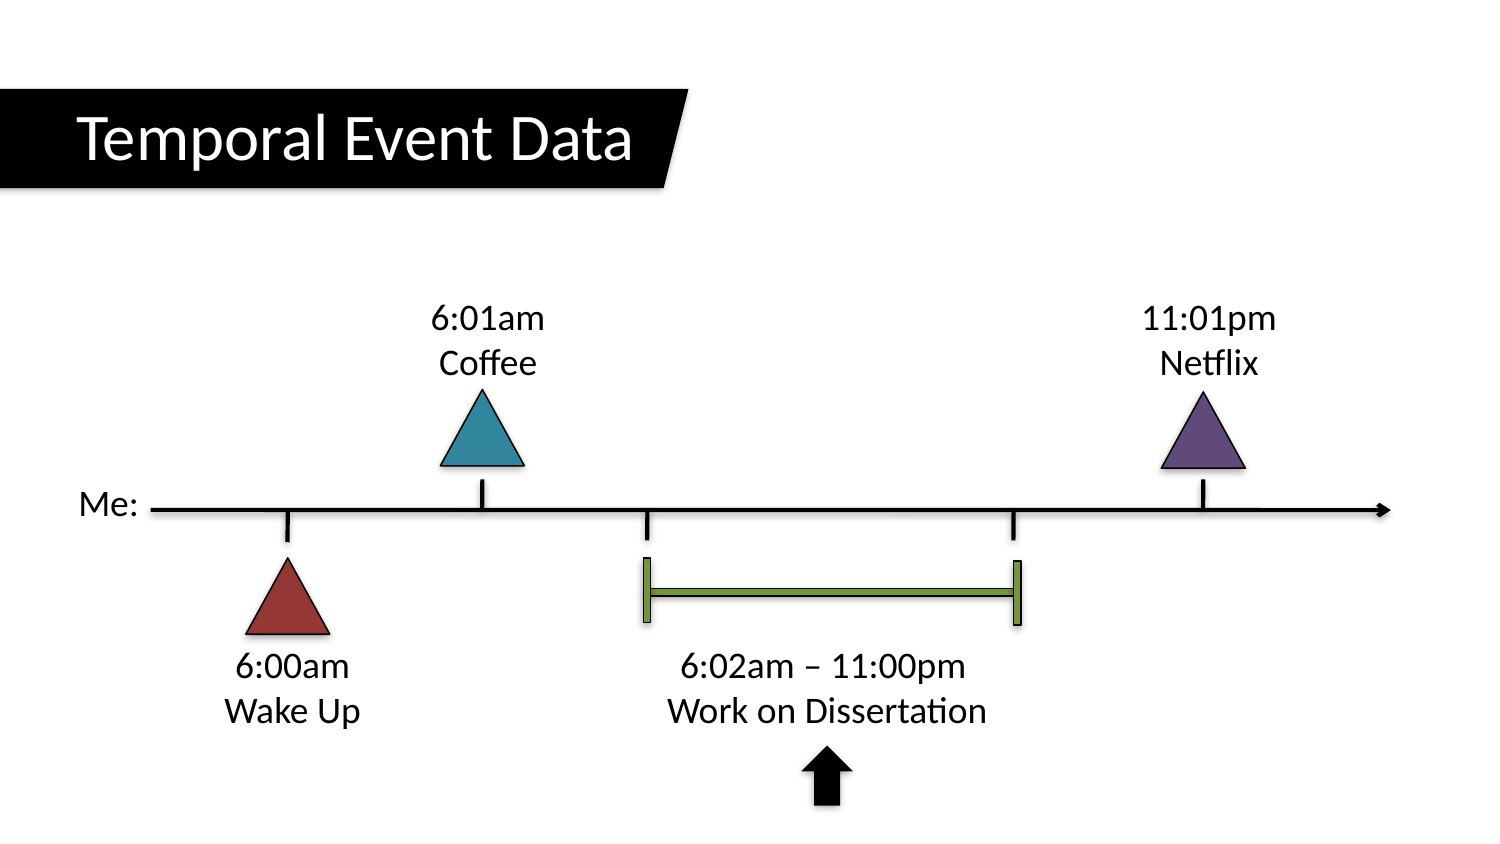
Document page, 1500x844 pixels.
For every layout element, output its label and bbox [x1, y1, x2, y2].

text_box [0, 85, 689, 189]
text_box [207, 511, 379, 740]
text_box [414, 285, 562, 511]
text_box [635, 509, 1022, 740]
text_box [1125, 285, 1293, 511]
text_box [62, 471, 1392, 533]
text_box [800, 748, 854, 807]
